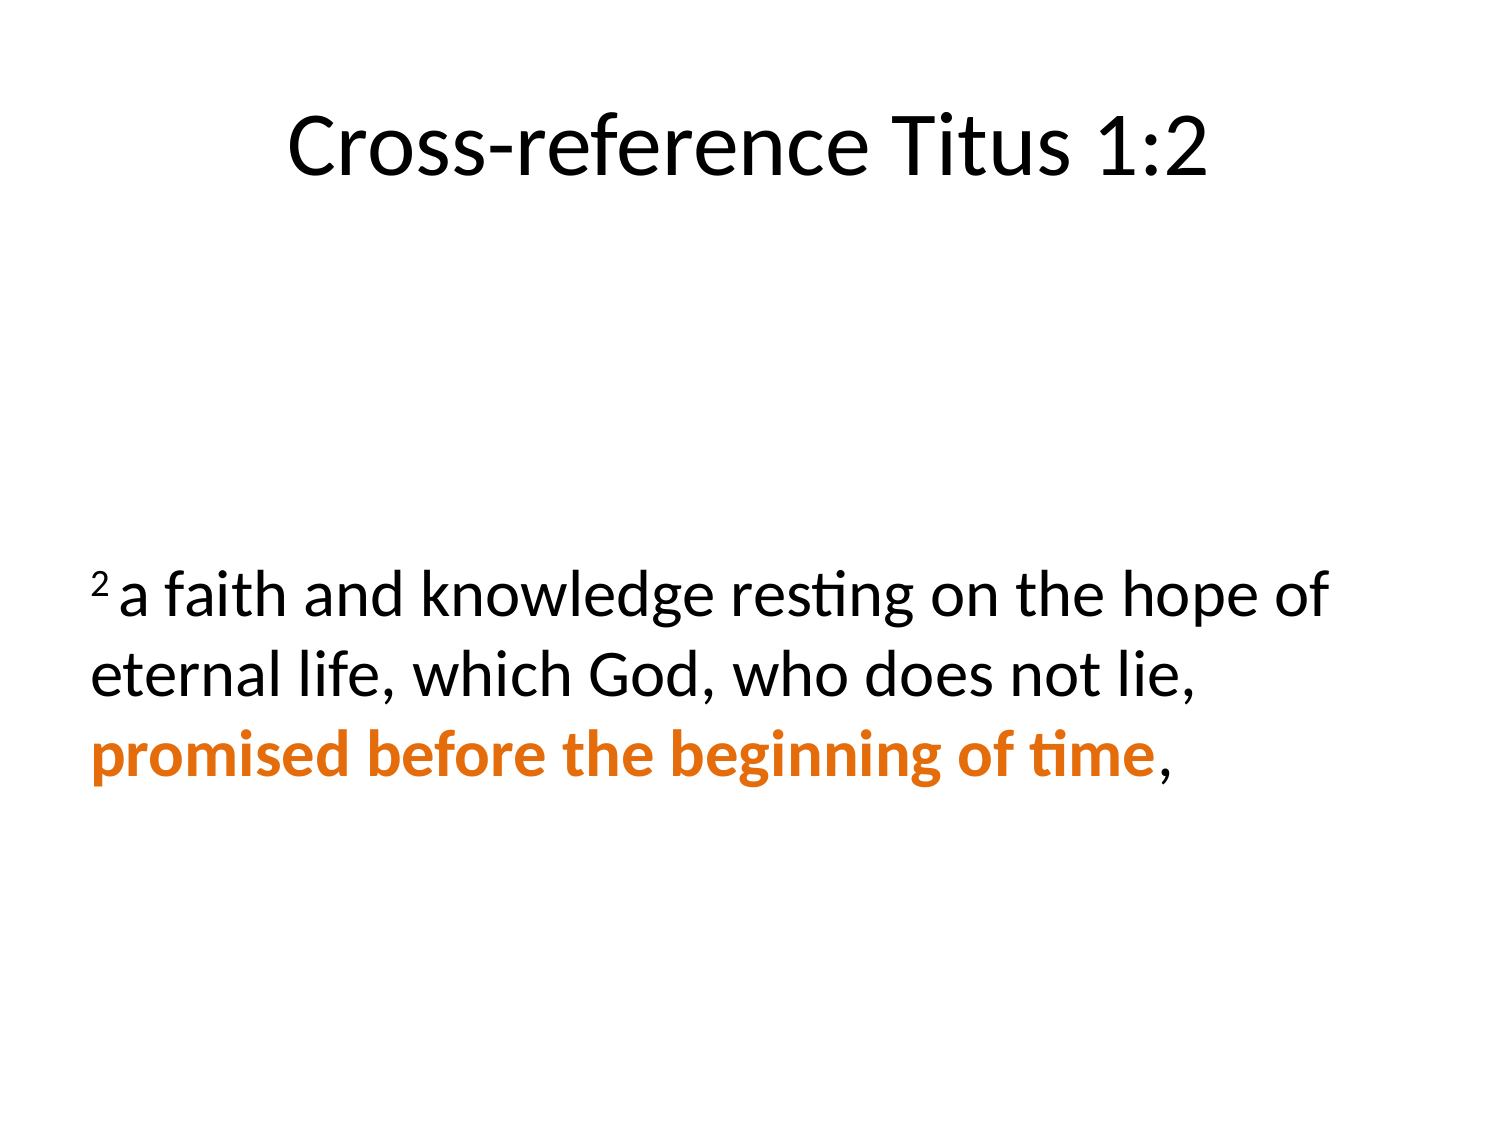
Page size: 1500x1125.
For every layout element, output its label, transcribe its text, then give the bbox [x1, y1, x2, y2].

list 2 a faith and knowledge resting on the hope of eternal life, which God, who does not lie, promised before the beginning of time, [75, 262, 1425, 1005]
title Cross-reference Titus 1:2 [75, 45, 1425, 233]
